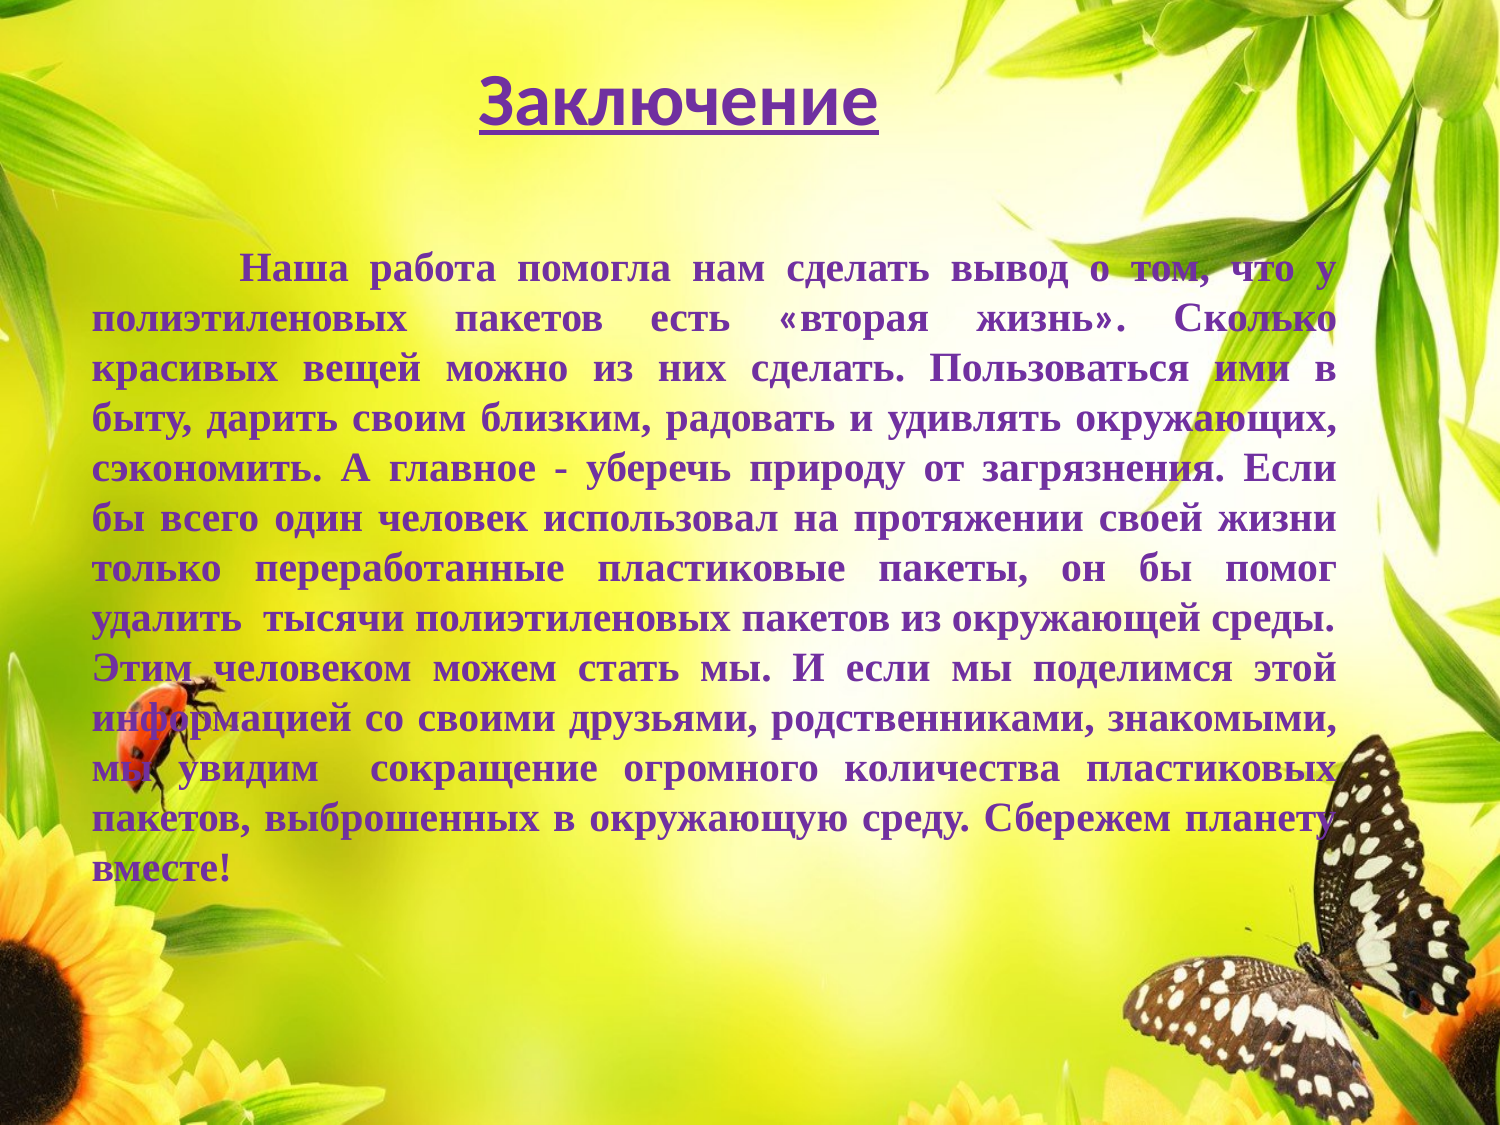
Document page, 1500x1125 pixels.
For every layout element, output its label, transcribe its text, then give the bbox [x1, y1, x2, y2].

text_box Заключение [348, 42, 1010, 148]
picture [0, 0, 1500, 1125]
text_box Наша работа помогла нам сделать вывод о том, что у полиэтиленовых пакетов есть «вторая жизнь». Сколько красивых вещей можно из них сделать. Пользоваться ими в быту, дарить своим близким, радовать и удивлять окружающих, сэкономить. А главное - уберечь природу от загрязнения. Если бы всего один человек использовал на протяжении своей жизни только переработанные пластиковые пакеты, он бы помог удалить тысячи полиэтиленовых пакетов из окружающей среды. Этим человеком можем стать мы. И если мы поделимся этой информацией со своими друзьями, родственниками, знакомыми, мы увидим сокращение огромного количества пластиковых пакетов, выброшенных в окружающую среду. Сбережем планету вместе! [76, 232, 1353, 1007]
